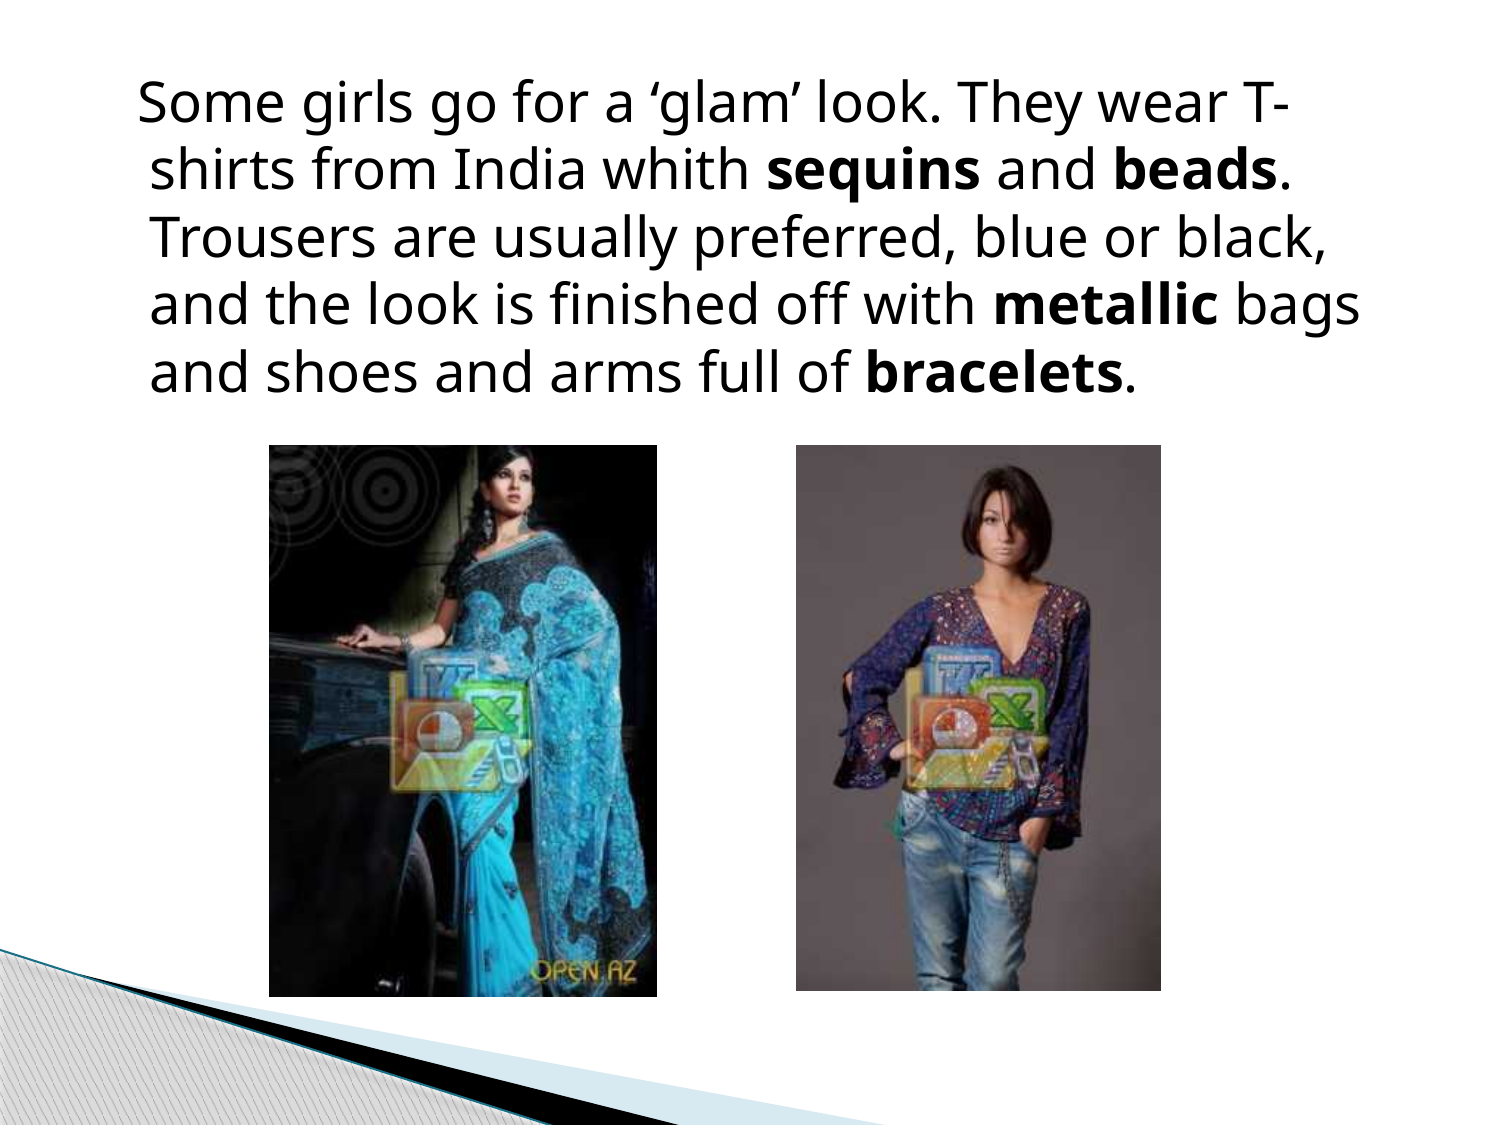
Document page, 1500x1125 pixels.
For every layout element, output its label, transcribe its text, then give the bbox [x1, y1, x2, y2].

picture [796, 445, 1161, 991]
list Some girls go for a ‘glam’ look. They wear T-shirts from India whith sequins and beads. Trousers are usually preferred, blue or black, and the look is finished off with metallic bags and shoes and arms full of bracelets. [75, 58, 1425, 986]
picture [269, 445, 657, 997]
